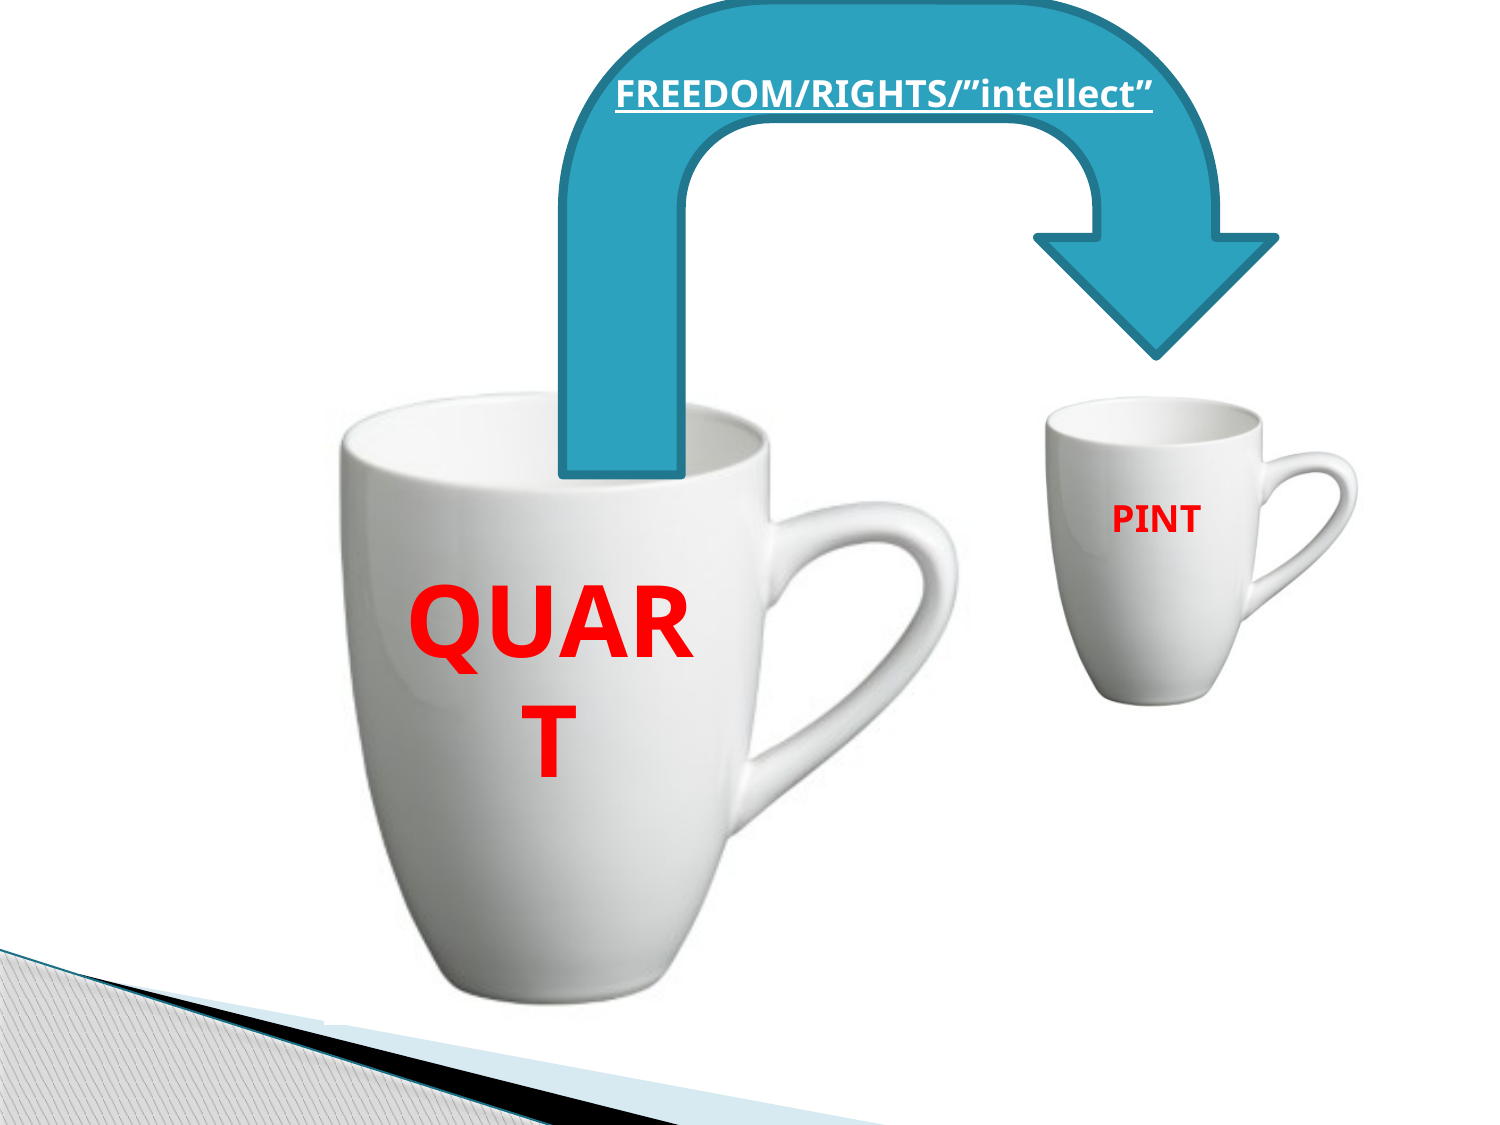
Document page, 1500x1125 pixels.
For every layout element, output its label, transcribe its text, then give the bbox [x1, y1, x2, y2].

text_box FREEDOM/RIGHTS/”intellect” [599, 62, 1213, 123]
text_box [557, 82, 1280, 374]
text_box [615, 0, 1163, 62]
picture [324, 374, 976, 1026]
picture [1037, 387, 1366, 716]
